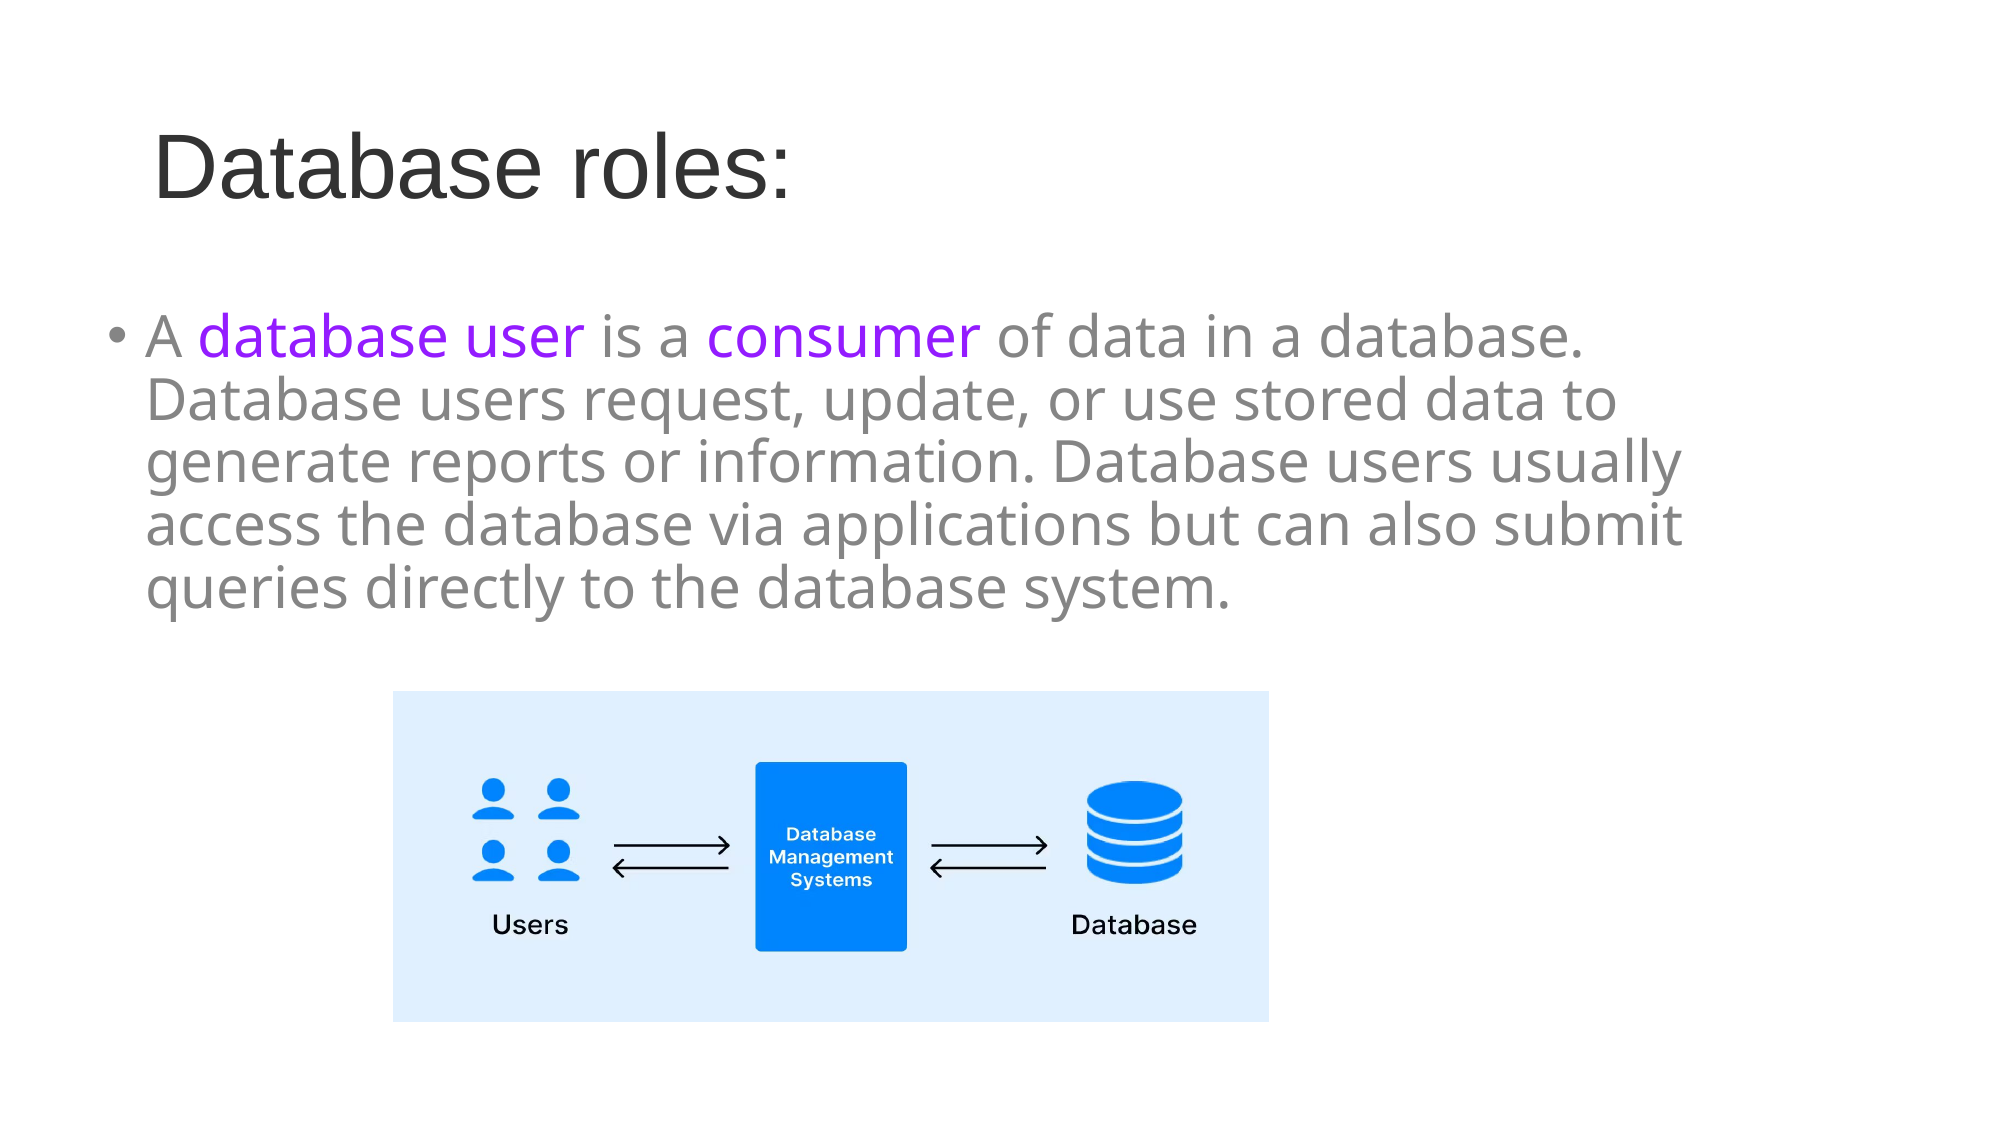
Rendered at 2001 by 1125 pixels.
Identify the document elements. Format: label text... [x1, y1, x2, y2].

list A database user is a consumer of data in a database. Database users request, update, or use stored data to generate reports or information. Database users usually access the database via applications but can also submit queries directly to the database system. [92, 299, 1863, 691]
picture [393, 691, 1269, 1022]
title Database roles: [137, 59, 1863, 278]
